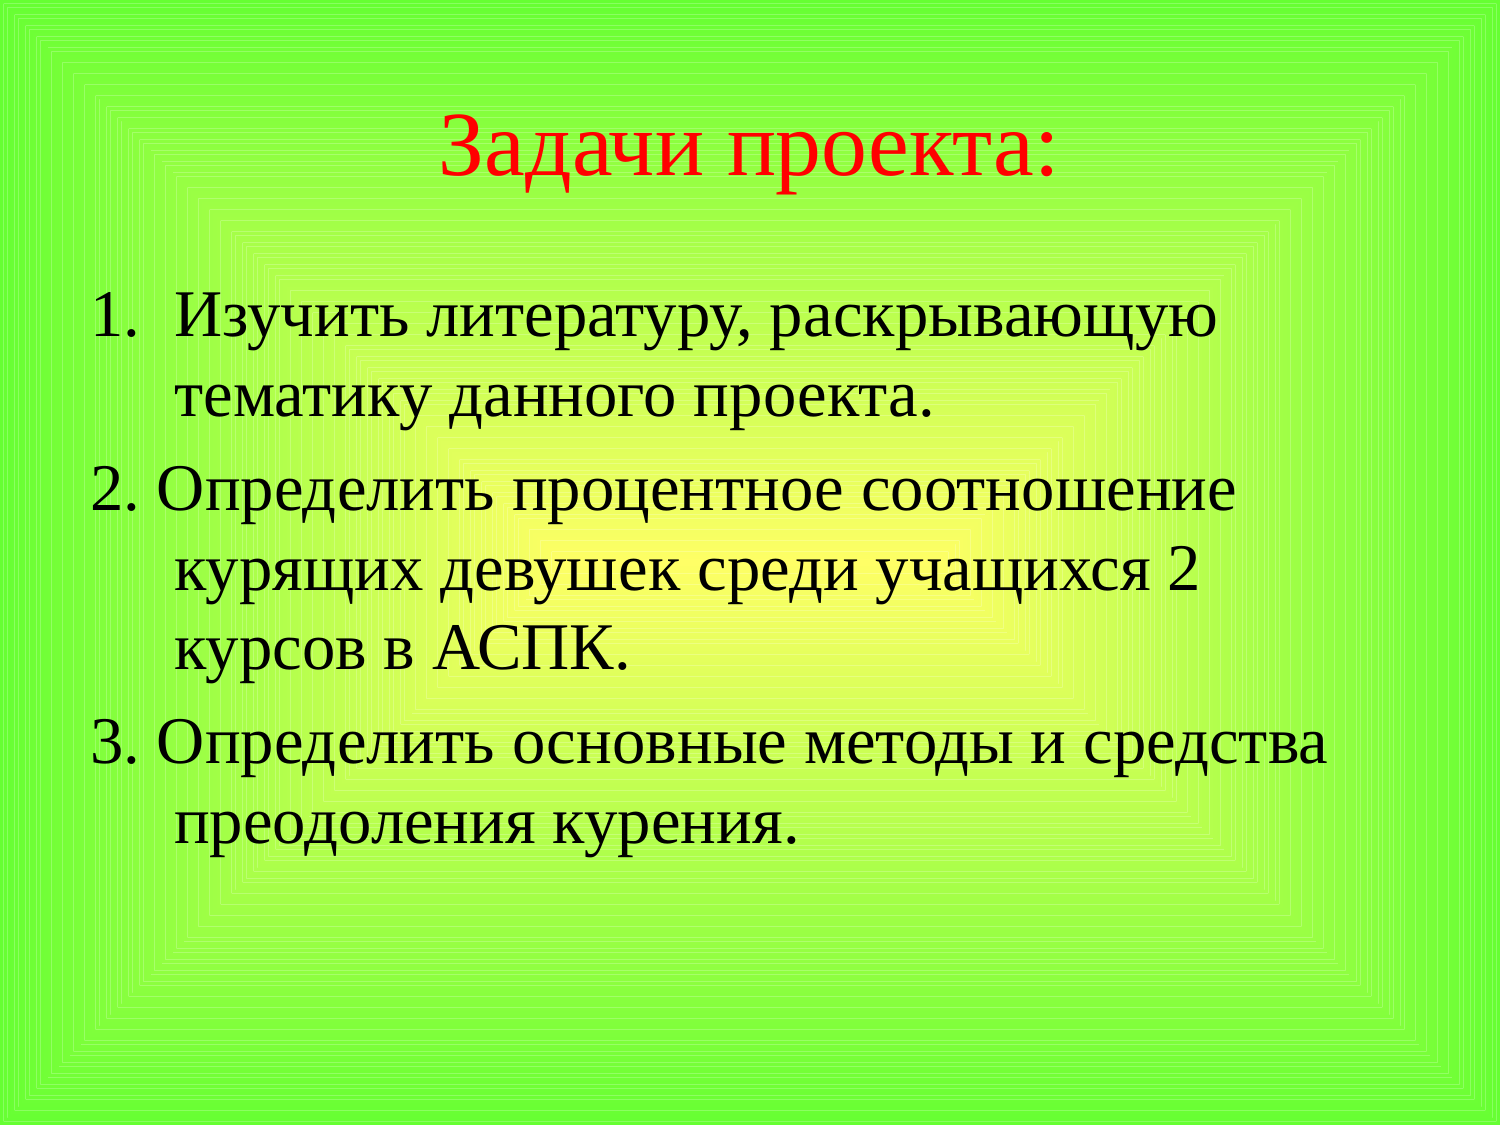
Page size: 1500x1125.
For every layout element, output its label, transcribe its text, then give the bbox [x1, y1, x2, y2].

list Изучить литературу, раскрывающую тематику данного проекта. 2. Определить процентное соотношение курящих девушек среди учащихся 2 курсов в АСПК. 3. Определить основные методы и средства преодоления курения. [75, 262, 1425, 1005]
title Задачи проекта: [75, 45, 1425, 233]
